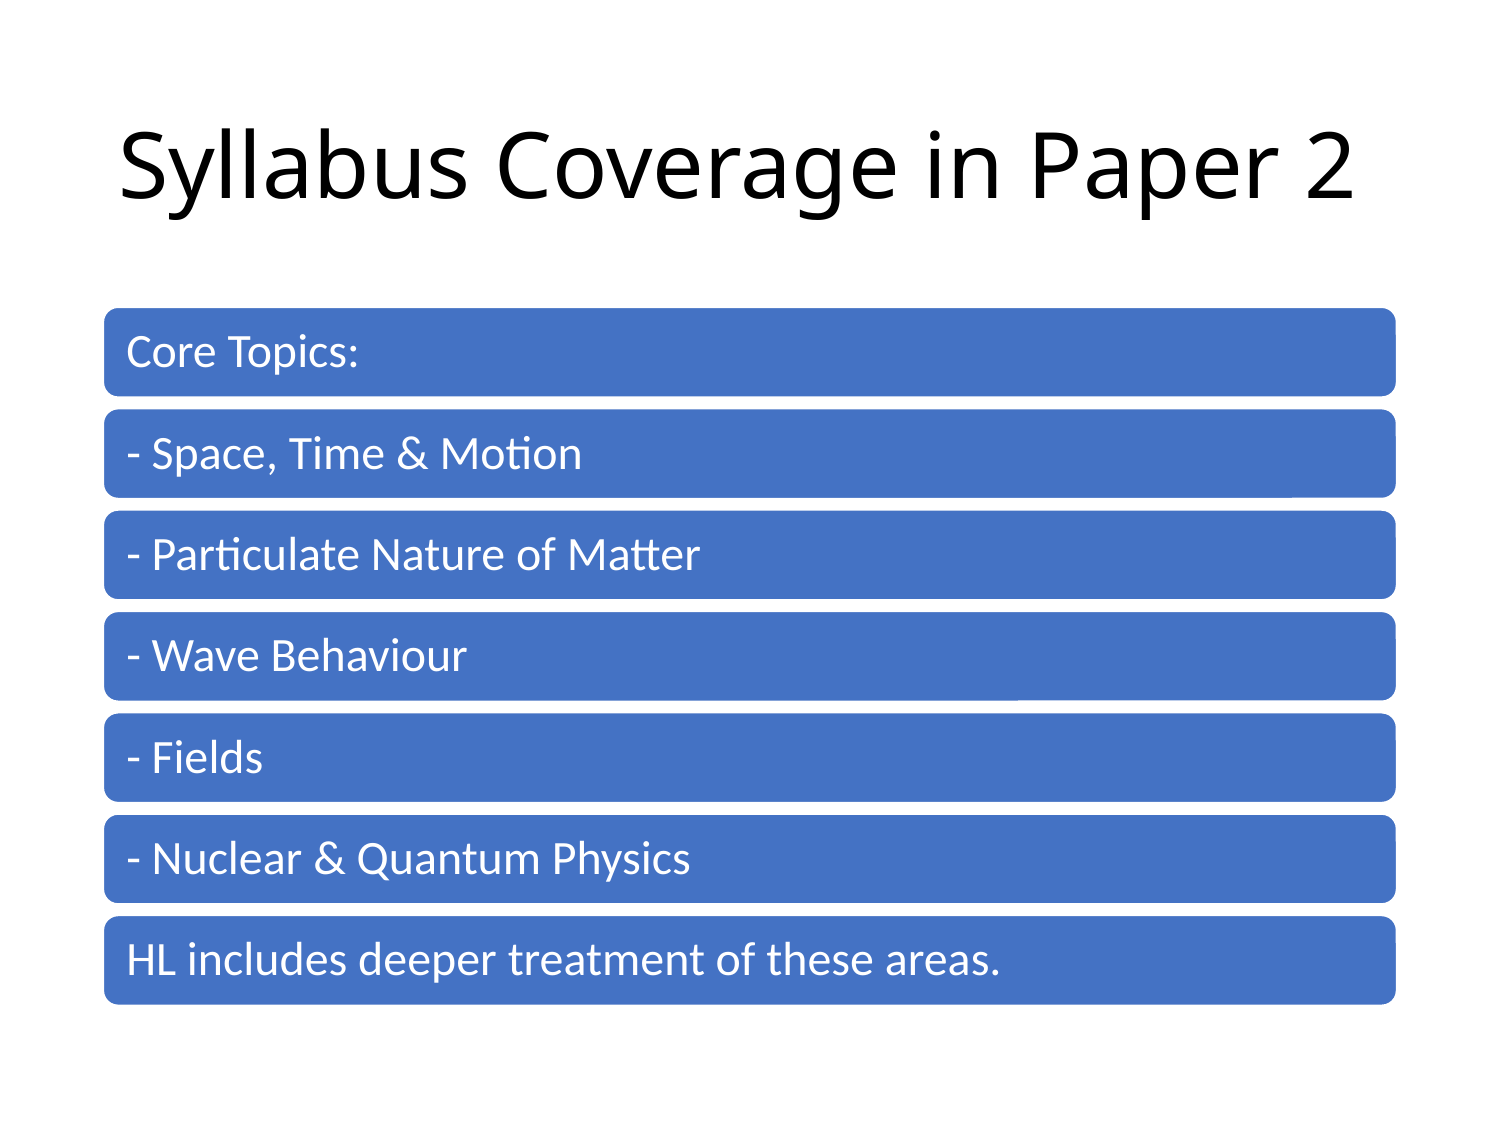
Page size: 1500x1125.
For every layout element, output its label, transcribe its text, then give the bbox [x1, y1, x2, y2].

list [103, 299, 1397, 1014]
title Syllabus Coverage in Paper 2 [103, 59, 1397, 278]
